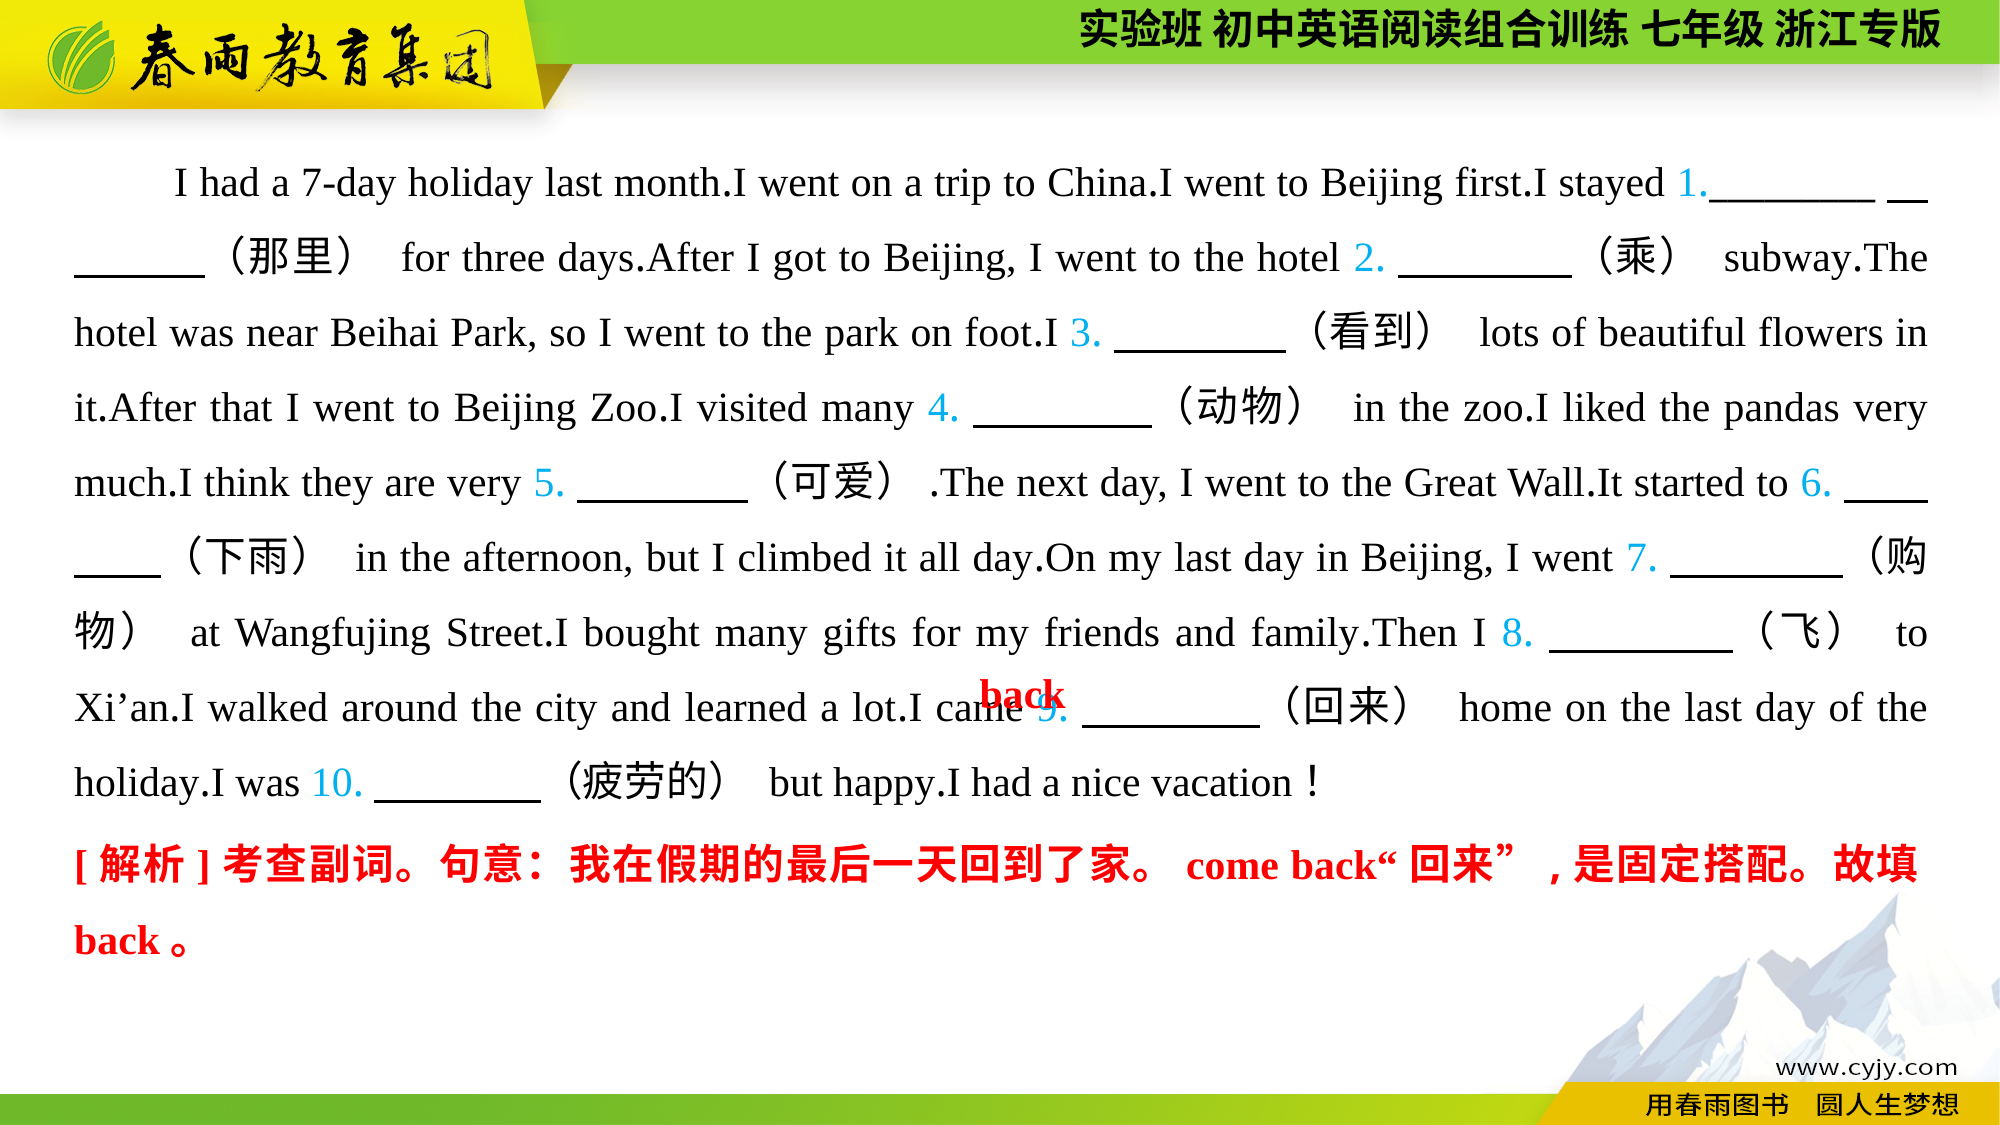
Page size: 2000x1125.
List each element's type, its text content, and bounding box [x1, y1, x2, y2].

text_box [解析]考查副词。句意：我在假期的最后一天回到了家。come back“回来”,是固定搭配。故填back。 [59, 805, 1944, 971]
list I had a 7-day holiday last month.I went on a trip to China.I went to Beijing first.I stayed 1._________ （那里） for three days.After I got to Beijing, I went to the hotel 2. （乘） subway.The hotel was near Beihai Park, so I went to the park on foot.I 3. （看到） lots of beautiful flowers in it.After that I went to Beijing Zoo.I visited many 4. （动物） in the zoo.I liked the pandas very much.I think they are very 5. （可爱）.The next day, I went to the Great Wall.It started to 6. （下雨） in the afternoon, but I climbed it all day.On my last day in Beijing, I went 7. （购物） at Wangfujing Street.I bought many gifts for my friends and family.Then I 8. （飞） to Xi’an.I walked around the city and learned a lot.I came 9. （回来） home on the last day of the holiday.I was 10. （疲劳的） but happy.I had a nice vacation！ [59, 122, 1944, 805]
picture [0, 0, 2000, 1125]
text_box back [964, 659, 1081, 724]
